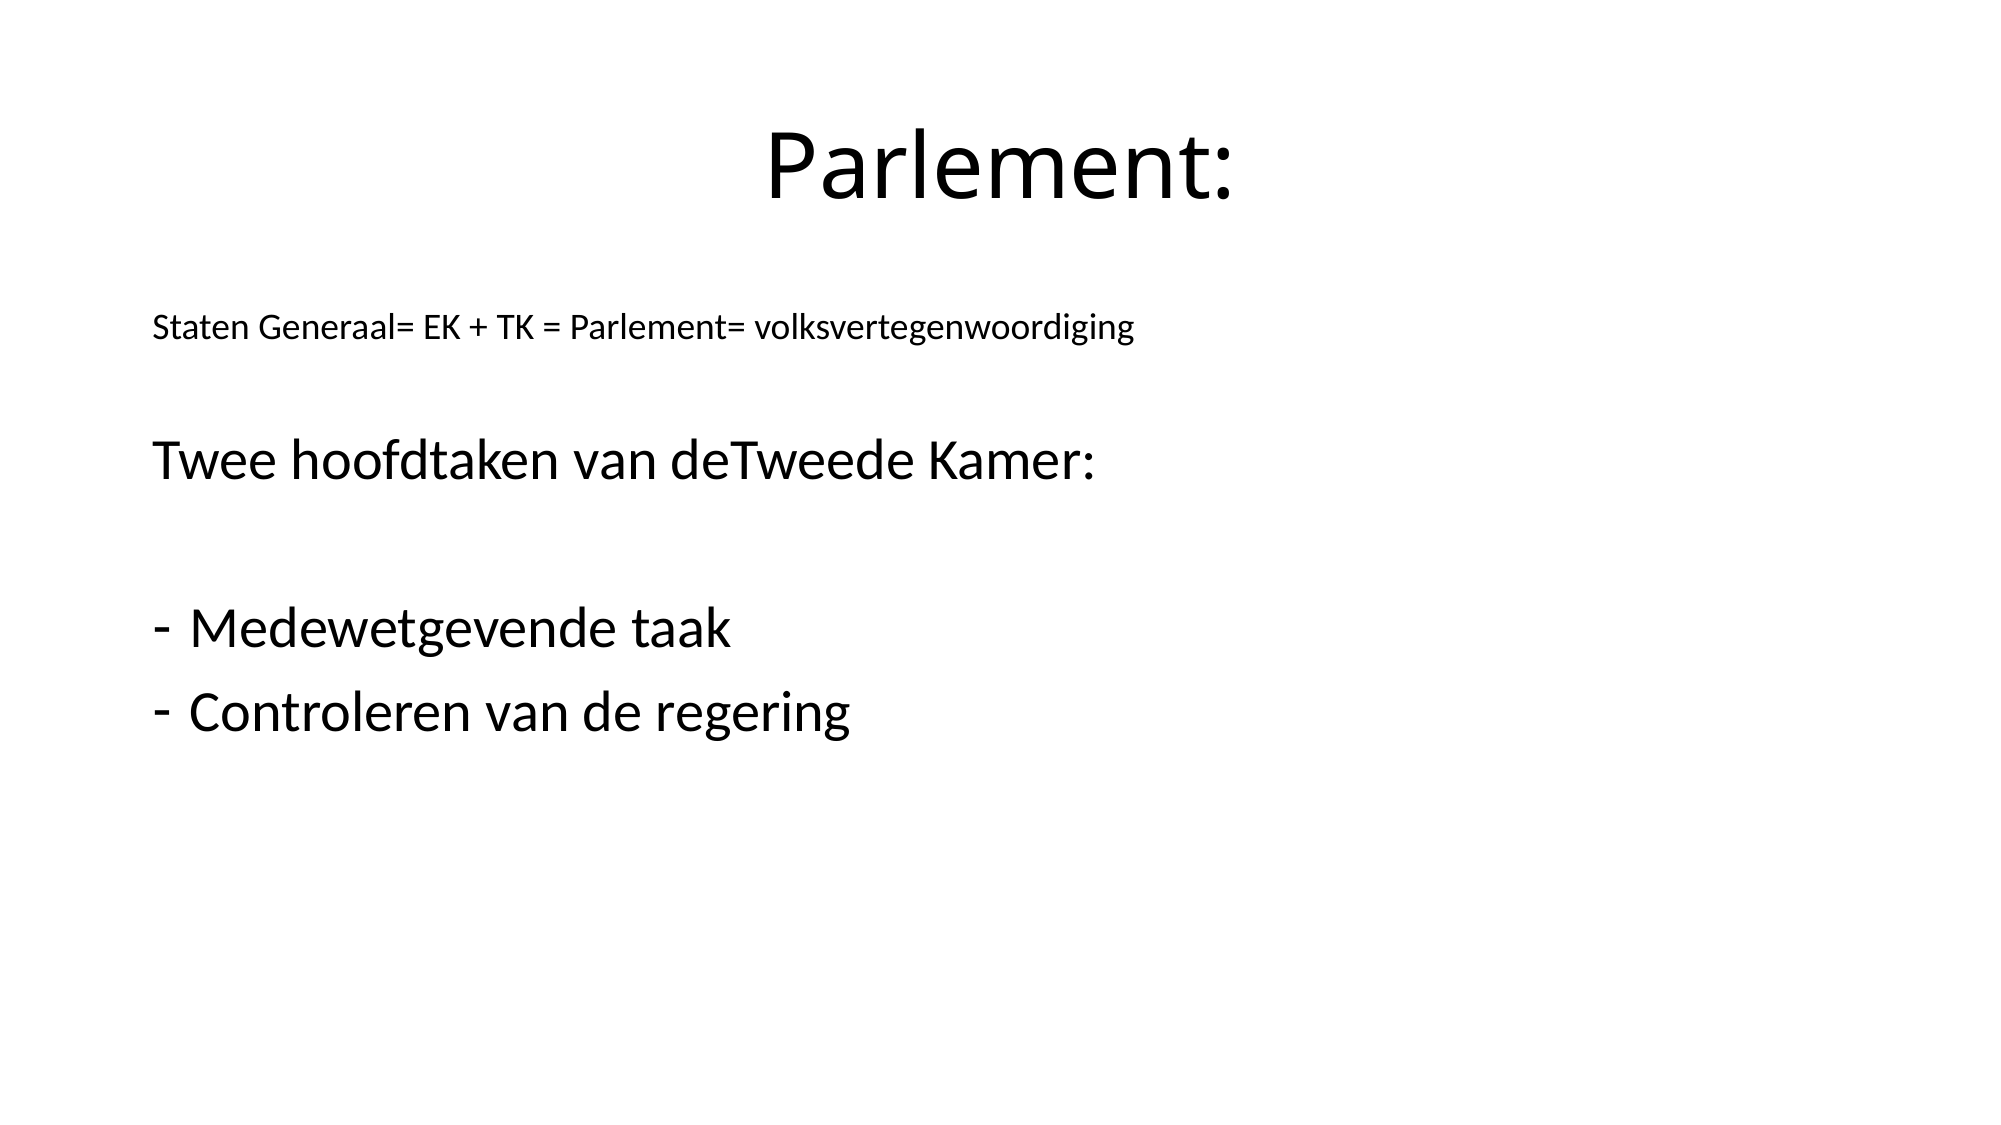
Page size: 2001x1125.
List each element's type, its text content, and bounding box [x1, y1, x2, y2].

list Staten Generaal= EK + TK = Parlement= volksvertegenwoordiging Twee hoofdtaken van deTweede Kamer: Medewetgevende taak Controleren van de regering [137, 299, 1863, 1014]
title Parlement: [137, 59, 1863, 278]
